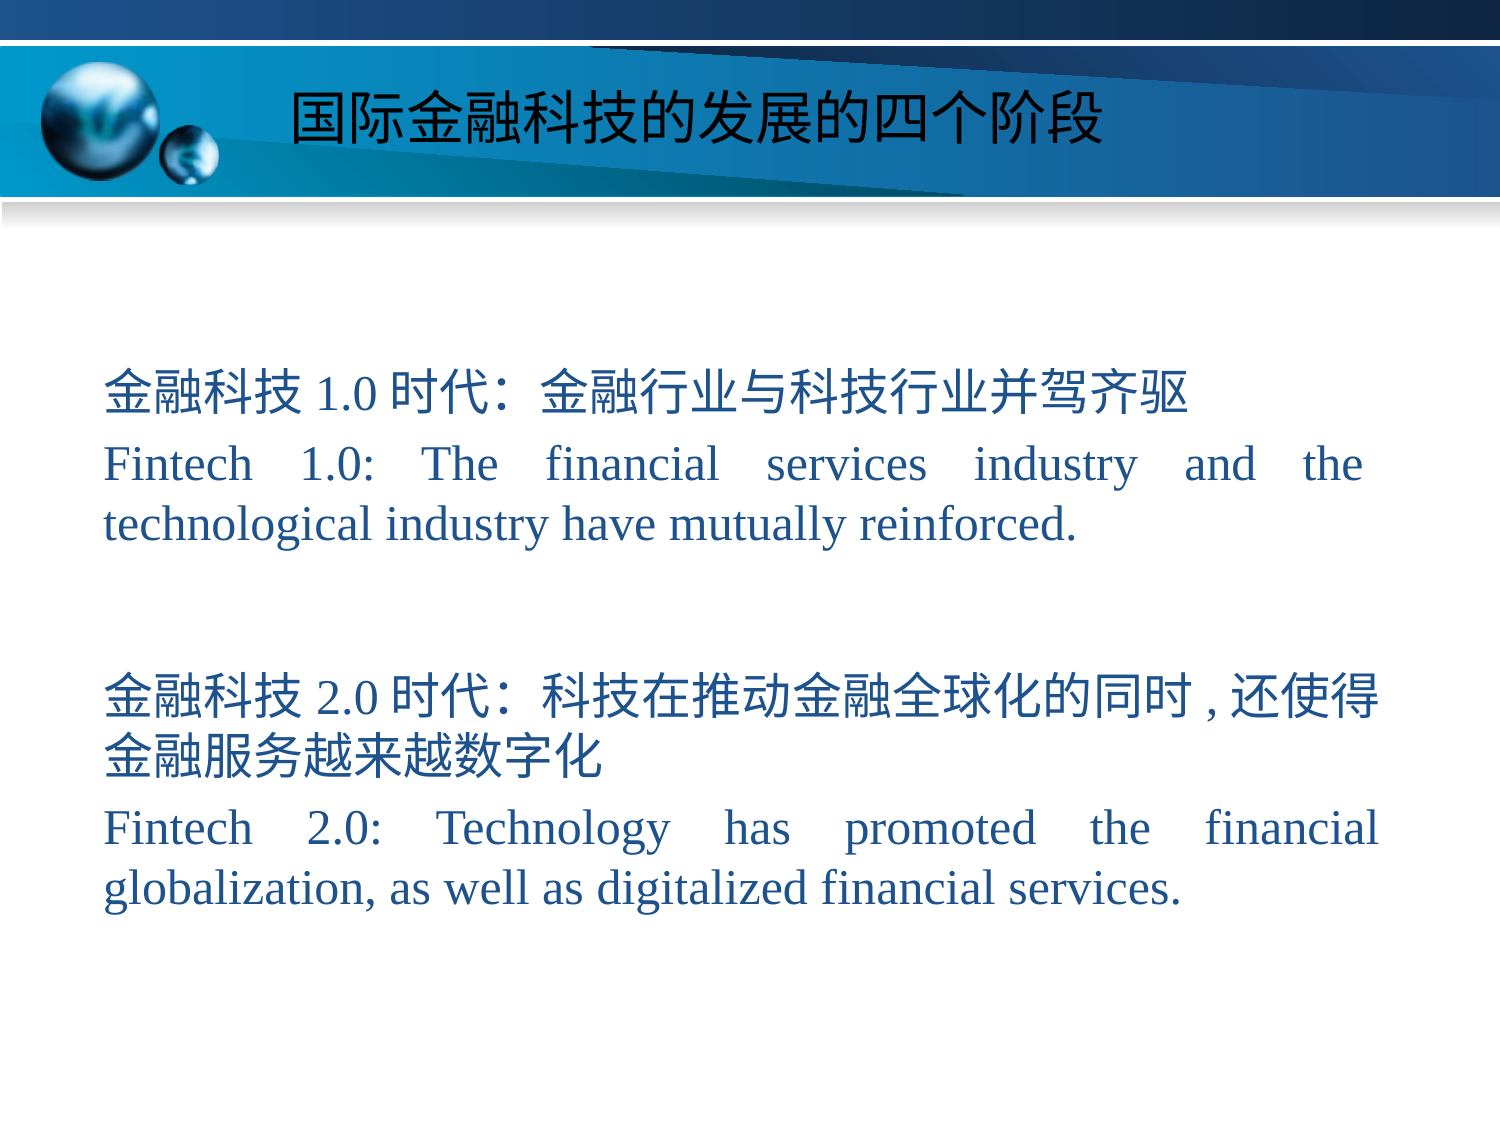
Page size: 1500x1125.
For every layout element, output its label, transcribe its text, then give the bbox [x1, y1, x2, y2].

title 国际金融科技的发展的四个阶段 [274, 44, 1363, 188]
text_box 金融科技2.0时代：科技在推动金融全球化的同时,还使得金融服务越来越数字化 Fintech 2.0: Technology has promoted the financial globalization, as well as digitalized financial services. [88, 656, 1396, 922]
picture [42, 63, 159, 180]
text_box 金融科技1.0时代：金融行业与科技行业并驾齐驱 Fintech 1.0: The financial services industry and the technological industry have mutually reinforced. [88, 353, 1380, 559]
picture [160, 126, 218, 184]
